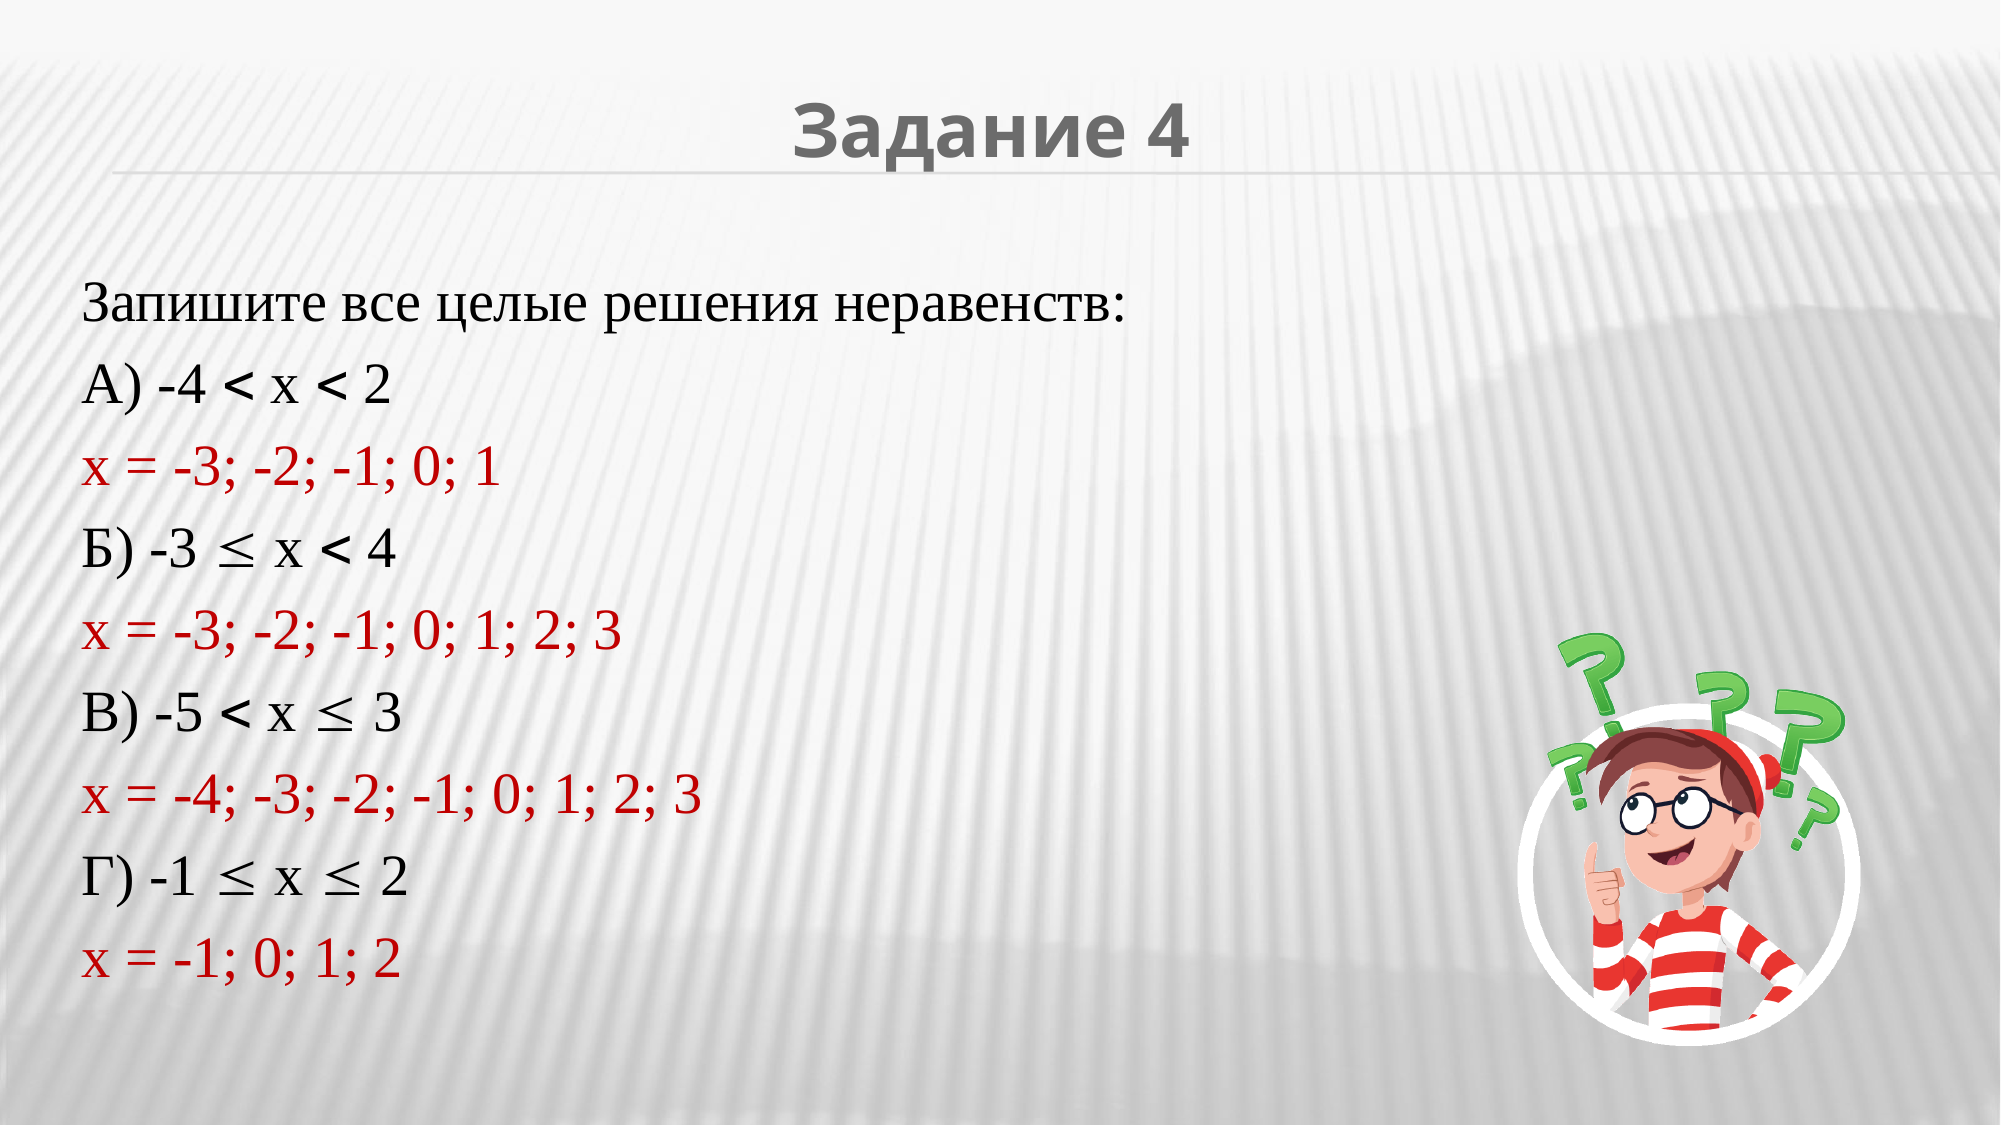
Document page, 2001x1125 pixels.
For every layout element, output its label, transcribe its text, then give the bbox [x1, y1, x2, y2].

picture [1416, 556, 1968, 1108]
title Задание 4 [41, 58, 1942, 197]
list Запишите все целые решения неравенств: А) -4  х  2 х = -3; -2; -1; 0; 1 Б) -3  х  4 х = -3; -2; -1; 0; 1; 2; 3 В) -5  х  3 х = -4; -3; -2; -1; 0; 1; 2; 3 Г) -1  х  2 х = -1; 0; 1; 2 [66, 254, 1967, 998]
